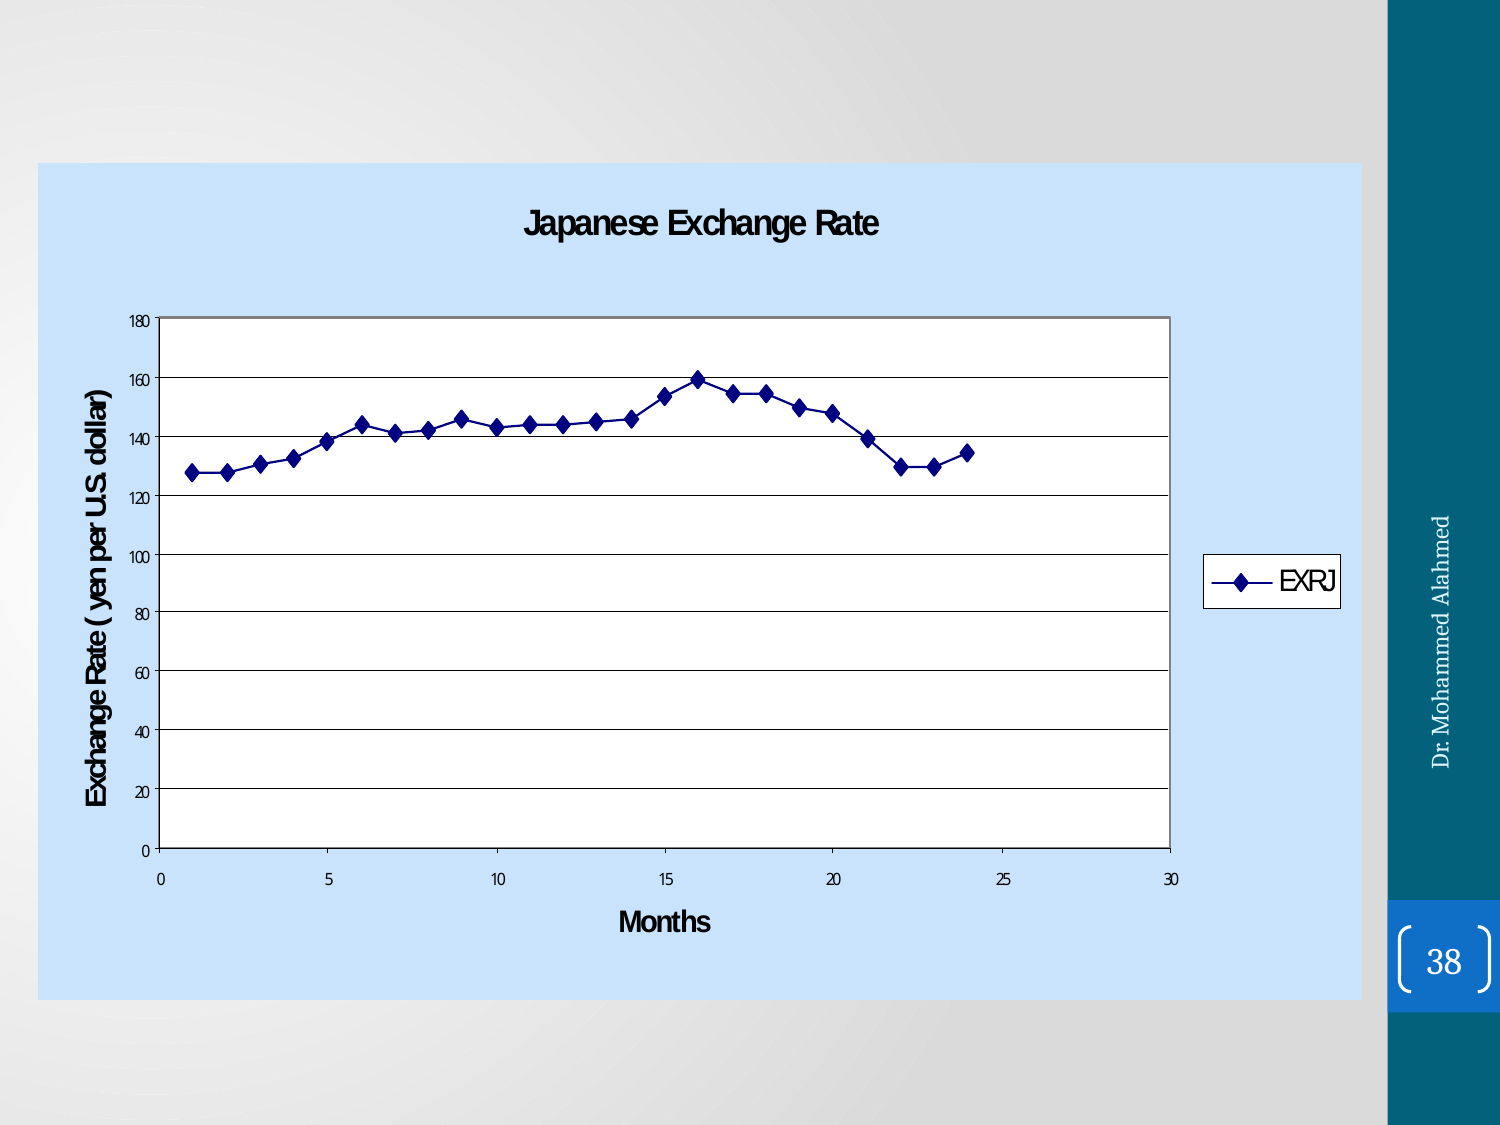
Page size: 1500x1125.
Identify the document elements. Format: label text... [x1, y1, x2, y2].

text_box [36, 161, 1363, 1001]
slide_number 38 [1397, 925, 1492, 994]
footer Dr. Mohammed Alahmed [1408, 500, 1469, 889]
